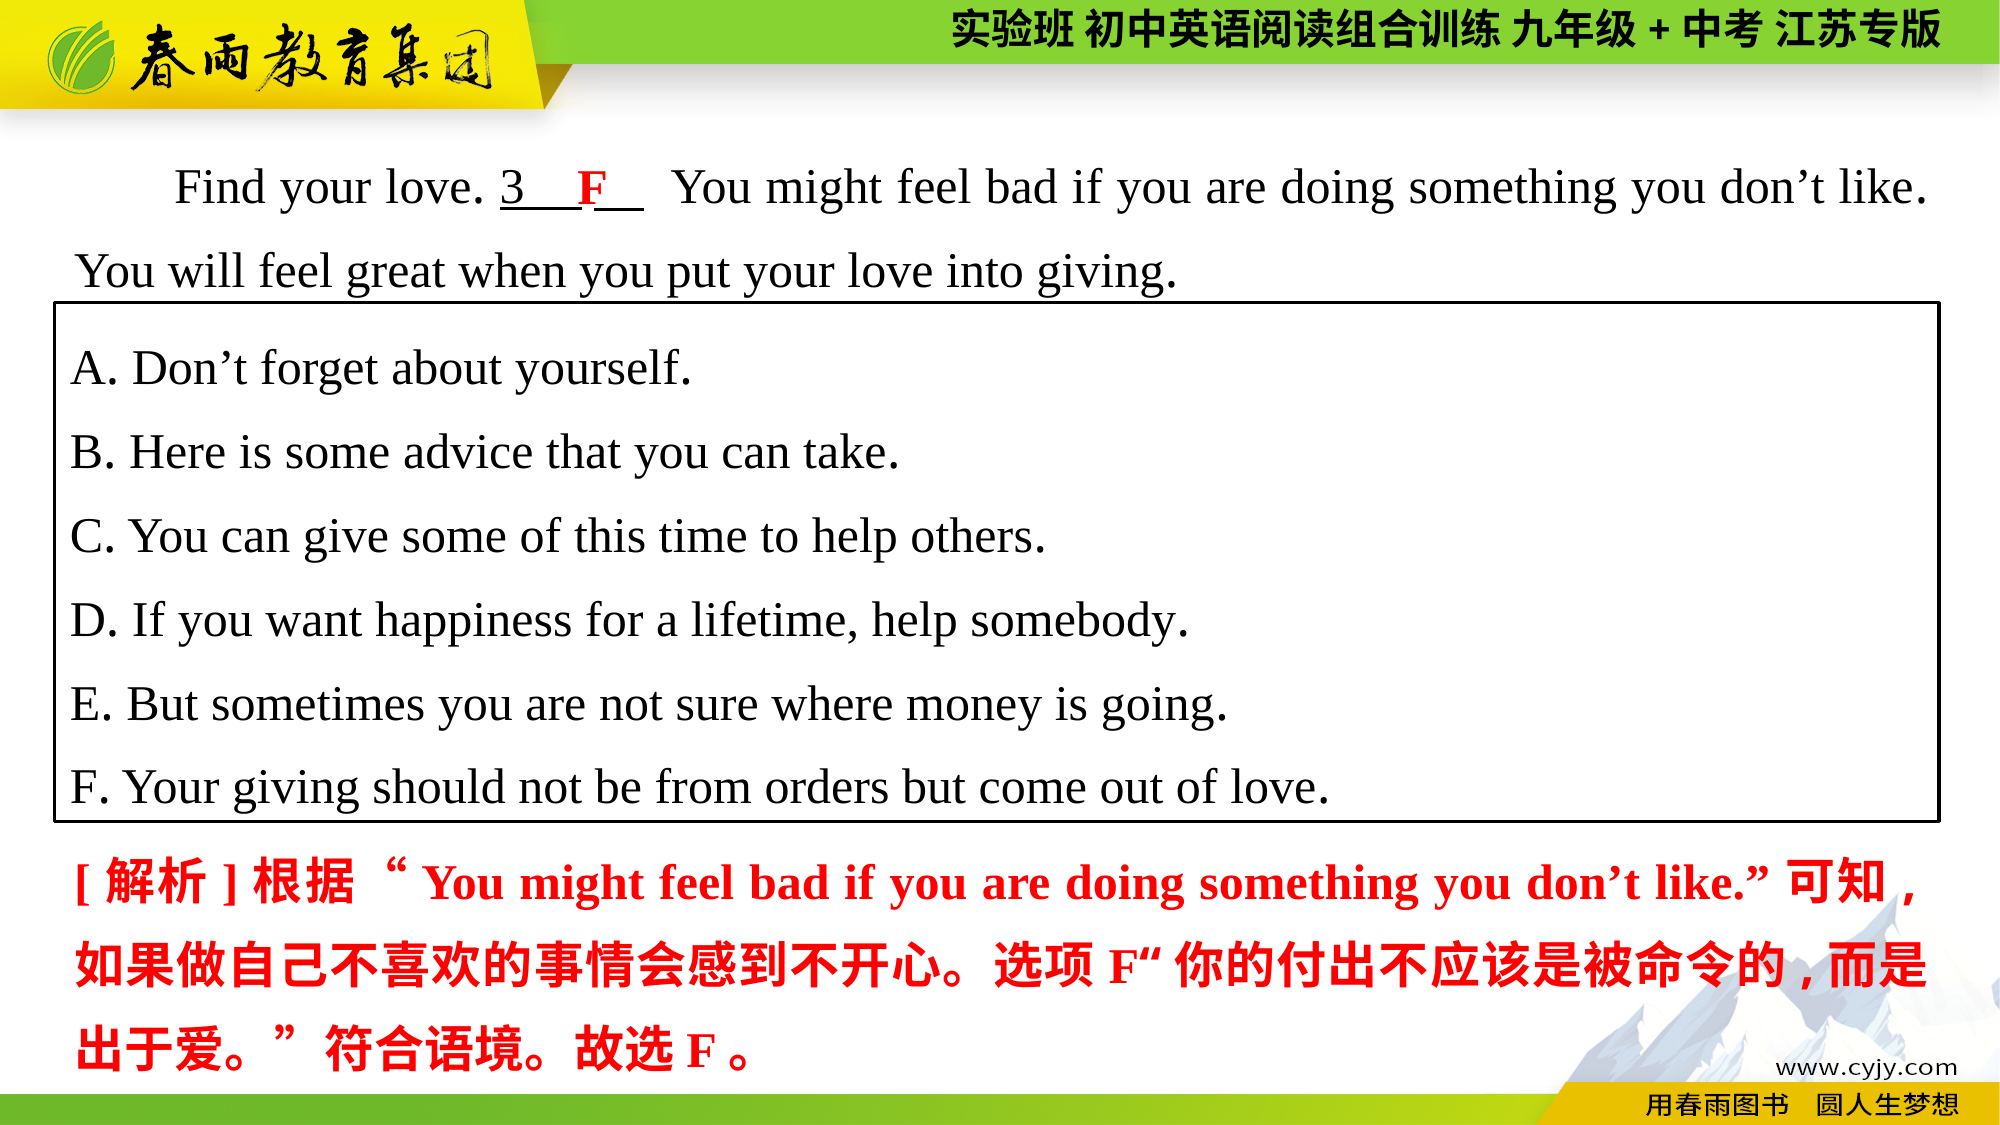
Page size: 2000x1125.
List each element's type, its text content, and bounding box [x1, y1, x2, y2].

text_box A. Don’t forget about yourself. B. Here is some advice that you can take. C. You can give some of this time to help others. D. If you want happiness for a lifetime, help somebody. E. But sometimes you are not sure where money is going. F. Your giving should not be from orders but come out of love. [54, 302, 1939, 822]
text_box [解析]根据“You might feel bad if you are doing something you don’t like.”可知,如果做自己不喜欢的事情会感到不开心。选项F“你的付出不应该是被命令的,而是出于爱。”符合语境。故选F。 [59, 817, 1944, 1085]
picture [0, 0, 2000, 1125]
text_box F [562, 123, 623, 222]
list Find your love. 3 You might feel bad if you are doing something you don’t like. You will feel great when you put your love into giving. [59, 122, 1944, 298]
